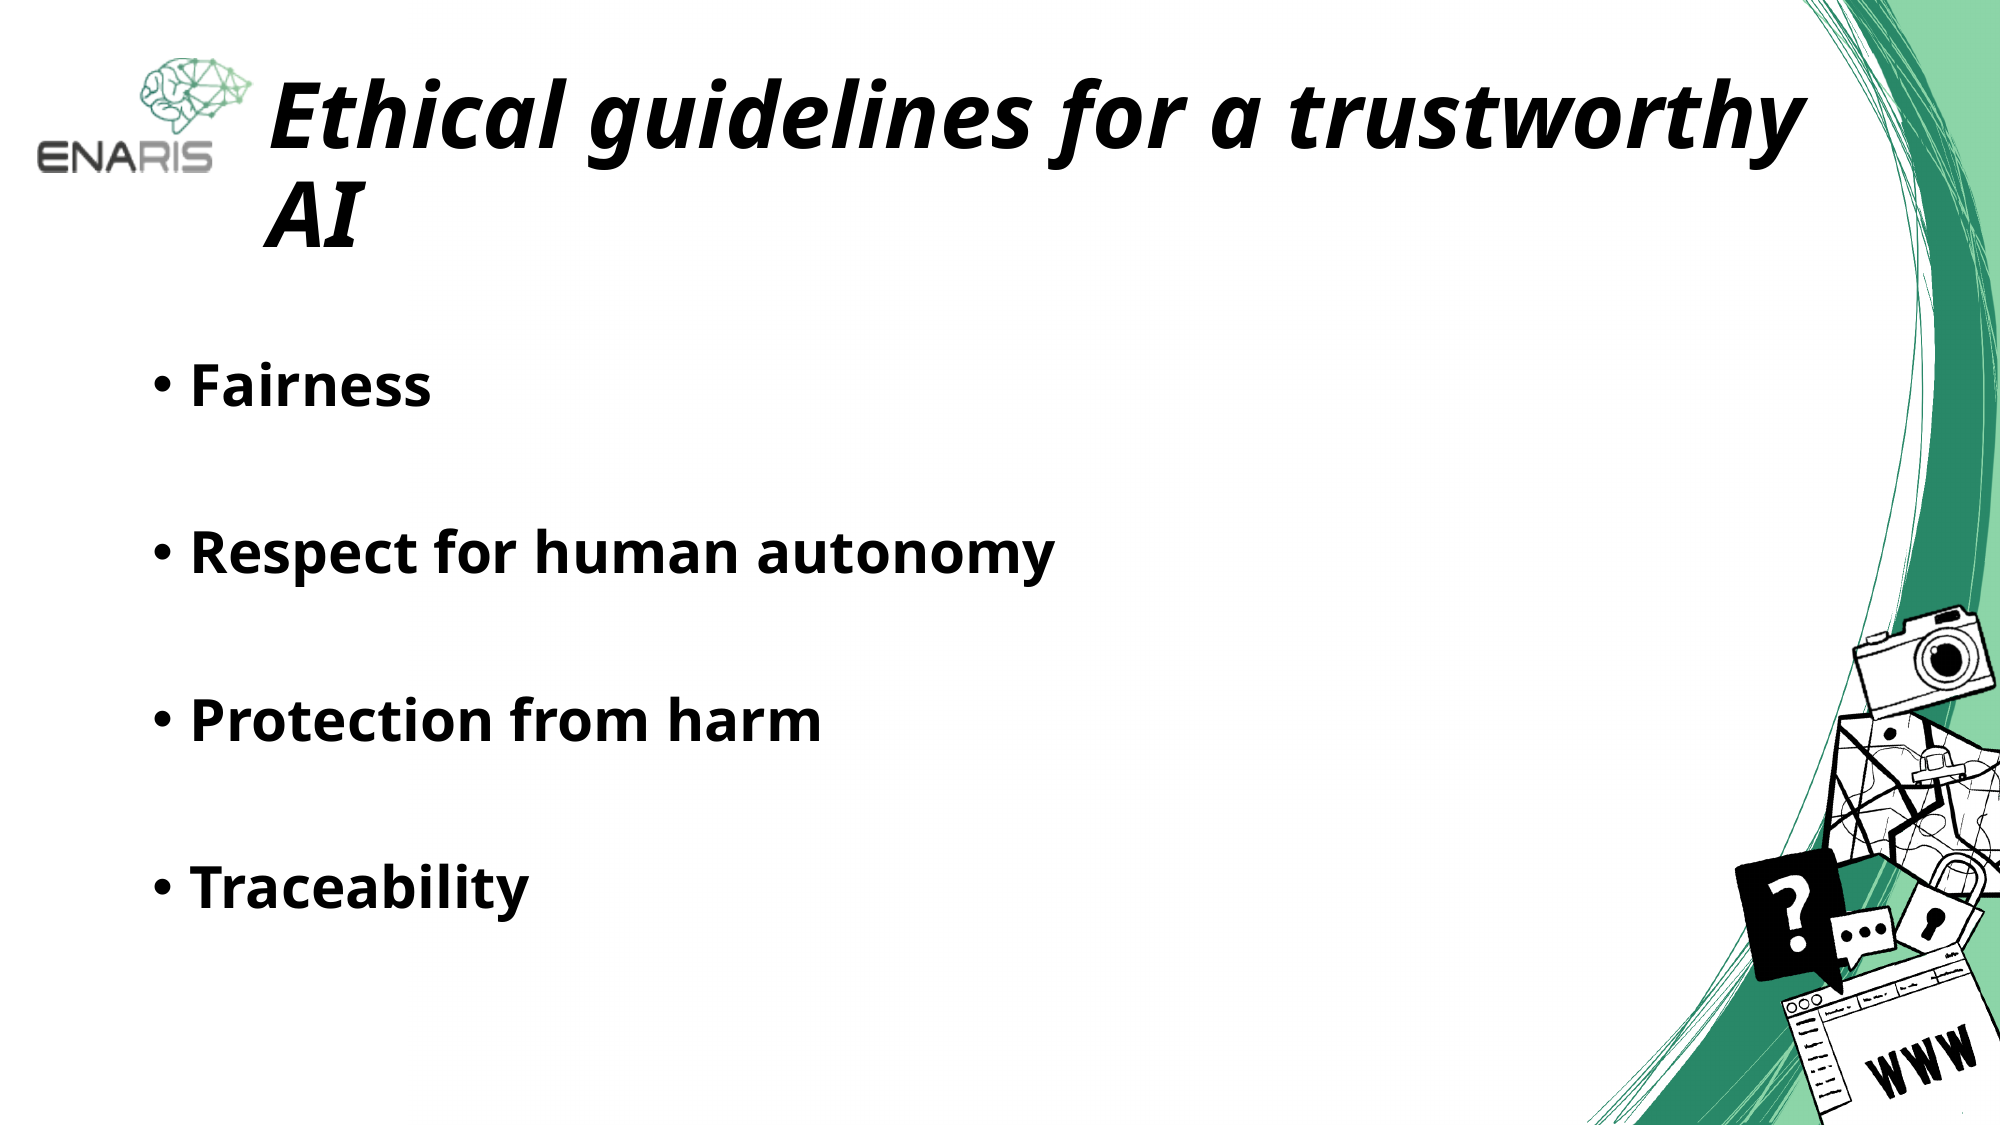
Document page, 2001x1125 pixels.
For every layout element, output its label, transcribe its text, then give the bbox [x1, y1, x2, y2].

list Fairness Respect for human autonomy Protection from harm Traceability [137, 348, 1728, 971]
picture [37, 58, 254, 173]
picture [408, 0, 2000, 1125]
title Ethical guidelines for a trustworthy AI [253, 59, 1863, 278]
